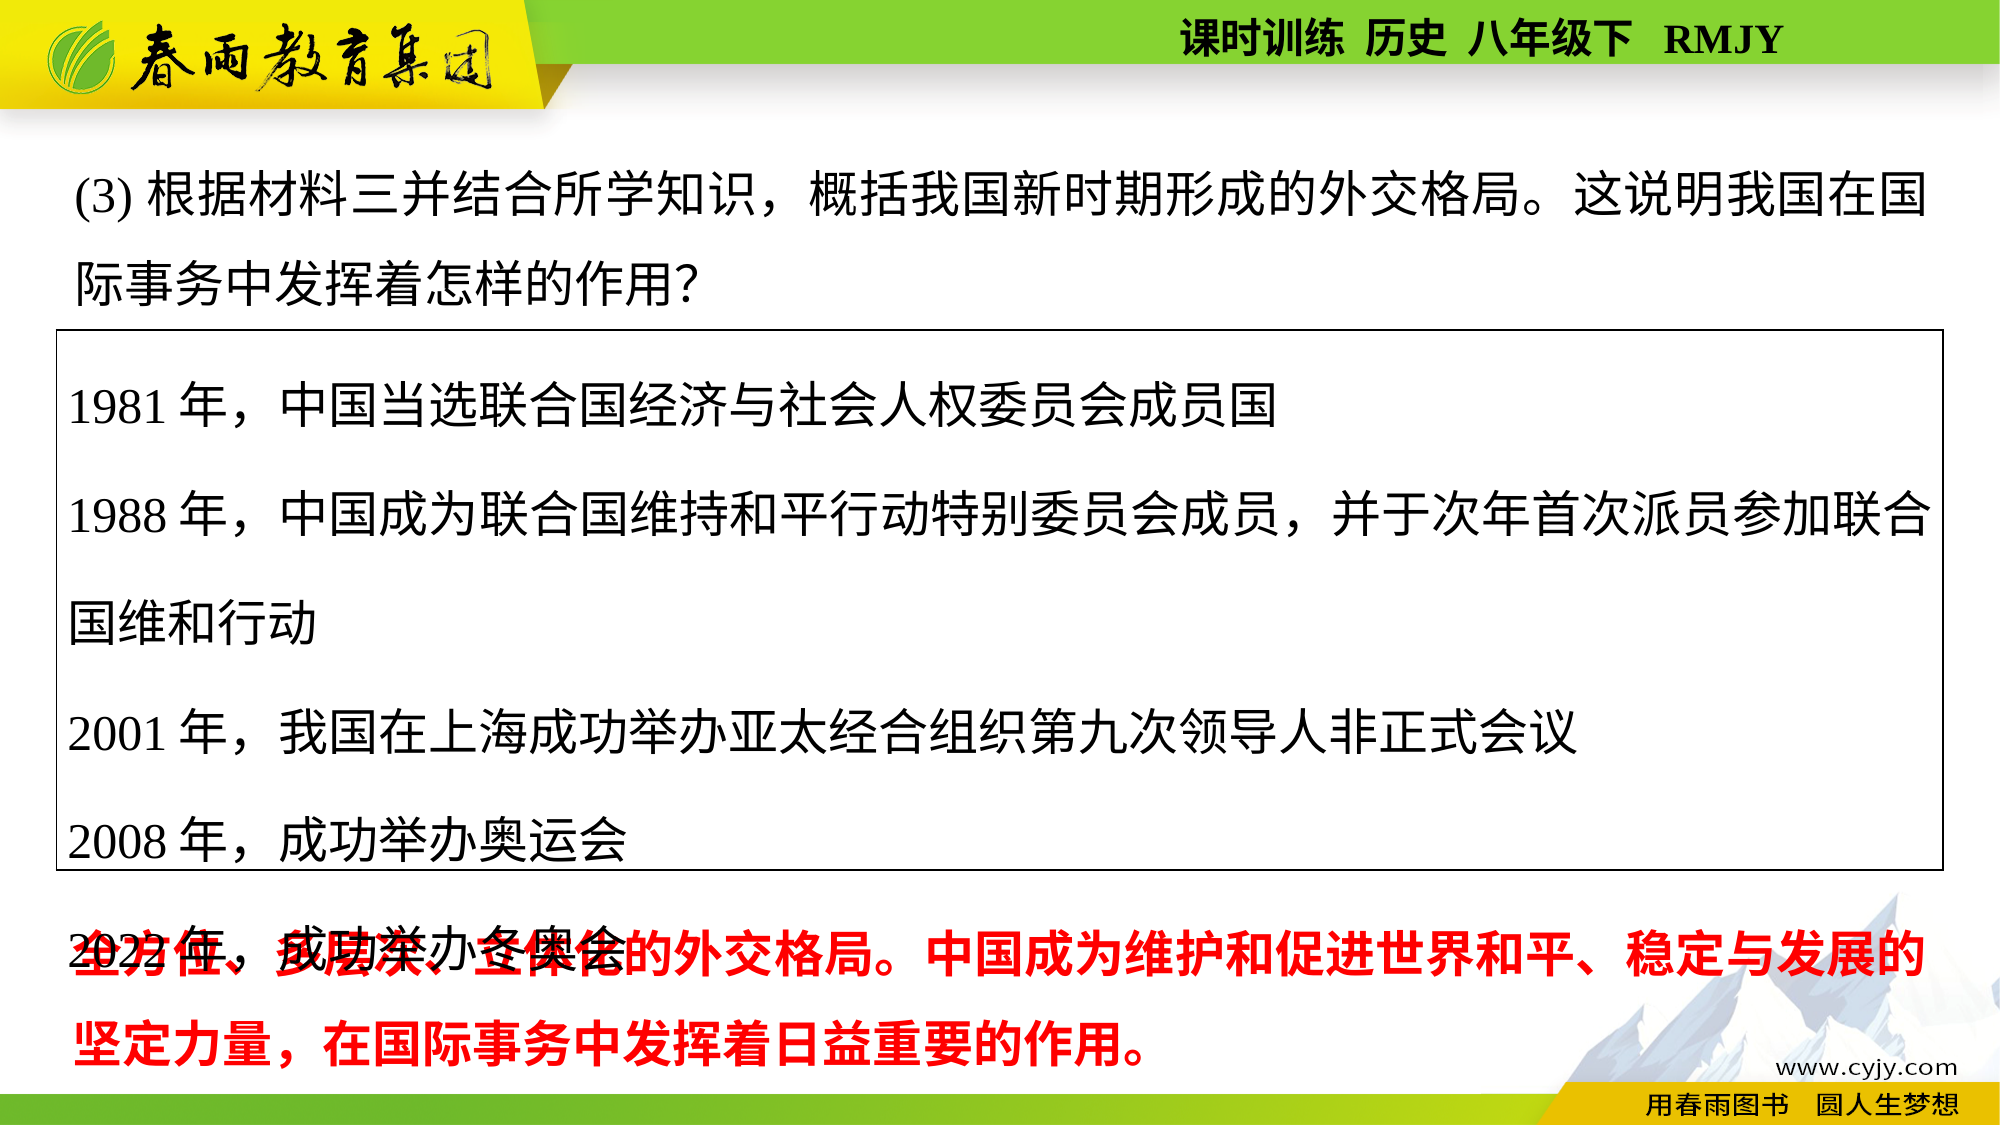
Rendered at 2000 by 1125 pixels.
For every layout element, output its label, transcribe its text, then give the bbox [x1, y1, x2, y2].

text_box 全方位、多层次、立体化的外交格局。中国成为维护和促进世界和平、稳定与发展的坚定力量，在国际事务中发挥着日益重要的作用。 [57, 884, 1942, 1080]
picture [0, 0, 2000, 1125]
table_header 1981年，中国当选联合国经济与社会人权委员会成员国 1988年，中国成为联合国维持和平行动特别委员会成员，并于次年首次派员参加联合国维和行动 2001年，我国在上海成功举办亚太经合组织第九次领导人非正式会议 2008年，成功举办奥运会 2022年，成功举办冬奥会 [57, 331, 1942, 869]
text_box (3)根据材料三并结合所学知识，概括我国新时期形成的外交格局。这说明我国在国际事务中发挥着怎样的作用？ [59, 125, 1944, 321]
